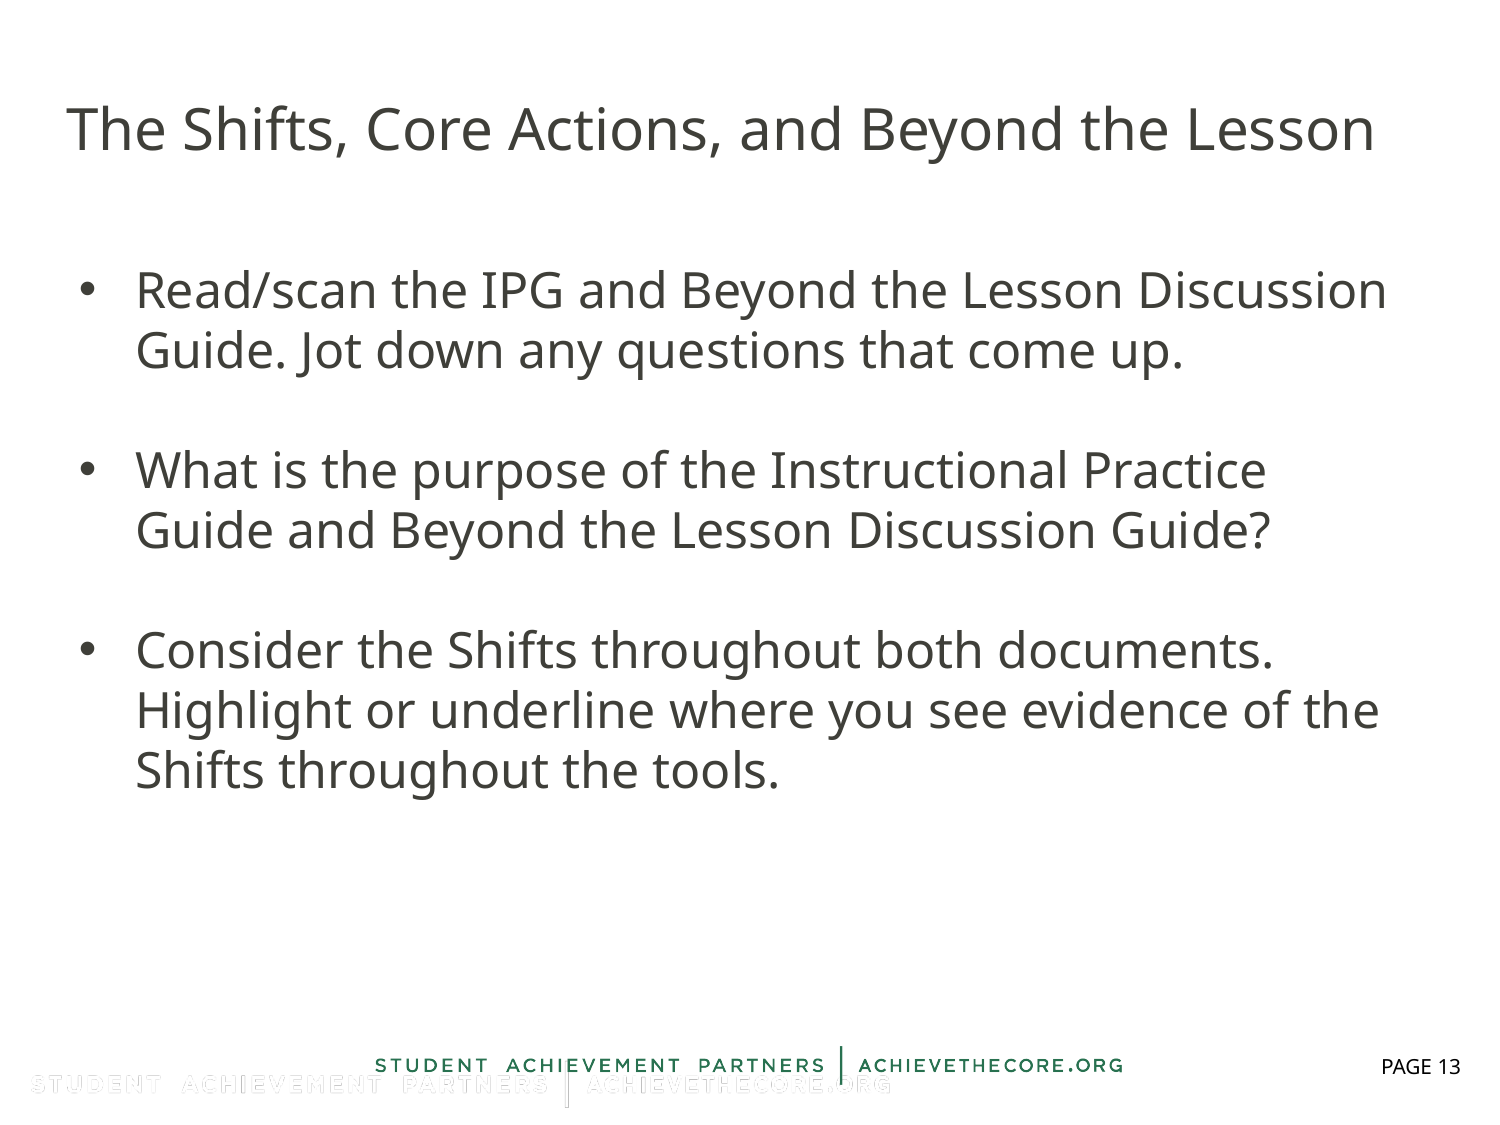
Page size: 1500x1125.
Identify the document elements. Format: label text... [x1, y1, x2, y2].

picture [375, 1046, 1122, 1085]
text_box The Shifts, Core Actions, and Beyond the Lesson [51, 39, 1500, 216]
text_box Read/scan the IPG and Beyond the Lesson Discussion Guide. Jot down any questions that come up. What is the purpose of the Instructional Practice Guide and Beyond the Lesson Discussion Guide? Consider the Shifts throughout both documents. Highlight or underline where you see evidence of the Shifts throughout the tools. [51, 243, 1431, 1002]
